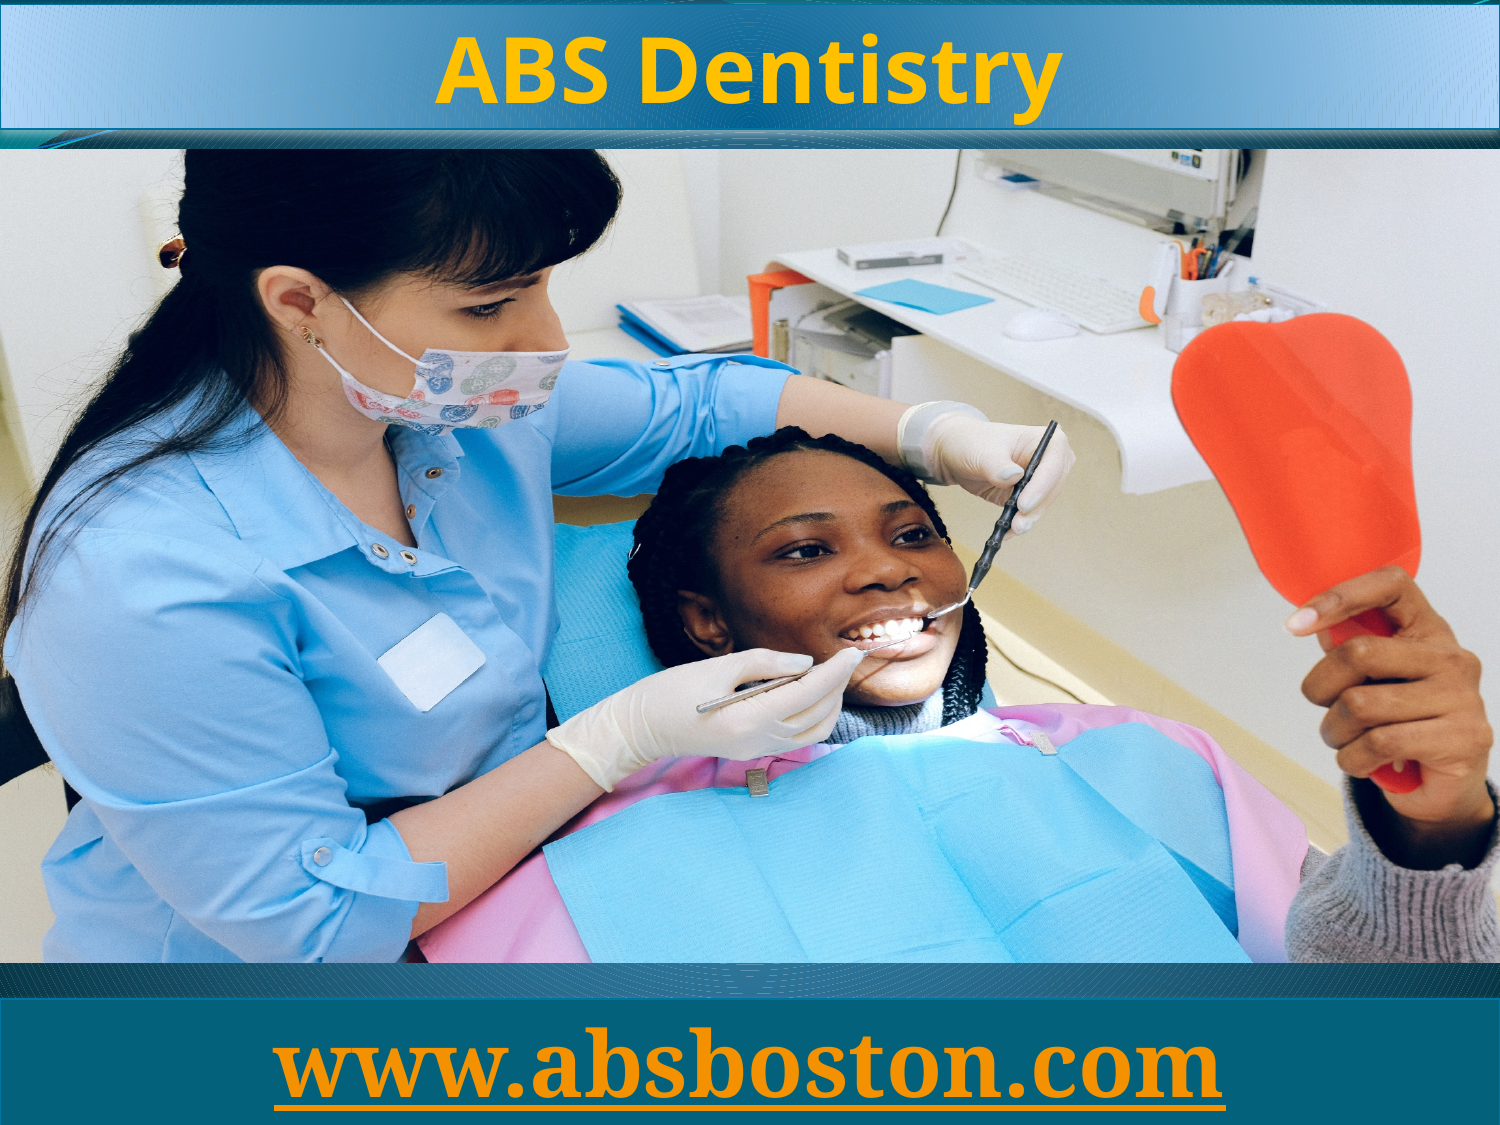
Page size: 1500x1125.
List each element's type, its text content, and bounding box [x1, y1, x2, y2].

text_box ABS Dentistry [0, 4, 1500, 130]
text_box www.absboston.com [0, 998, 1500, 1125]
picture [0, 149, 1500, 963]
